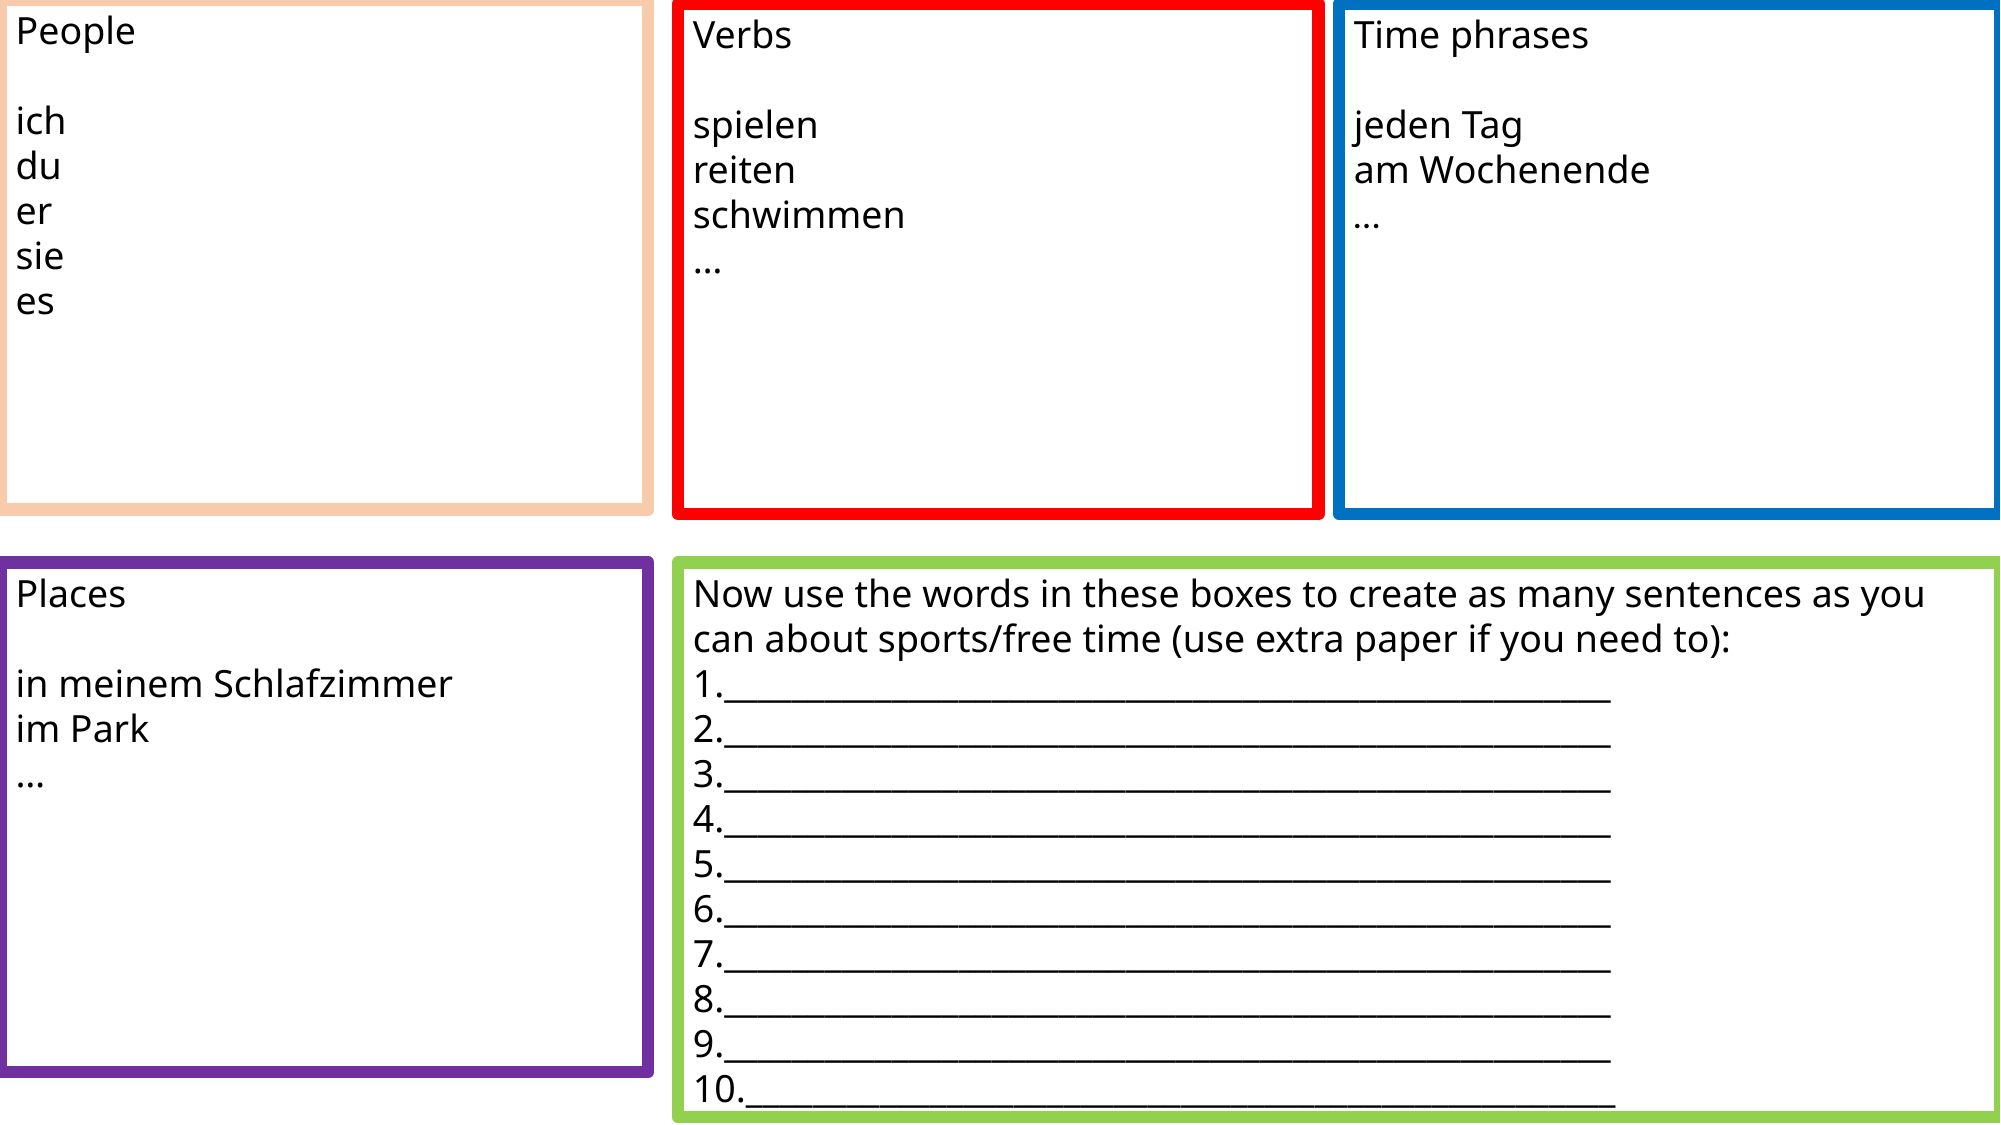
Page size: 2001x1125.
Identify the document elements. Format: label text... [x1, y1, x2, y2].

text_box People ich du er sie es [0, 0, 649, 510]
text_box Now use the words in these boxes to create as many sentences as you can about sports/free time (use extra paper if you need to): 1._____________________________________________________ 2._____________________________________________________ 3._____________________________________________________ 4._____________________________________________________ 5._____________________________________________________ 6._____________________________________________________ 7._____________________________________________________ 8._____________________________________________________ 9._____________________________________________________ 10.____________________________________________________ [678, 562, 2000, 1118]
text_box Verbs spielen reiten schwimmen … [678, 4, 1319, 514]
text_box Time phrases jeden Tag am Wochenende … [1339, 4, 2000, 514]
text_box Places in meinem Schlafzimmer im Park … [0, 562, 649, 1073]
